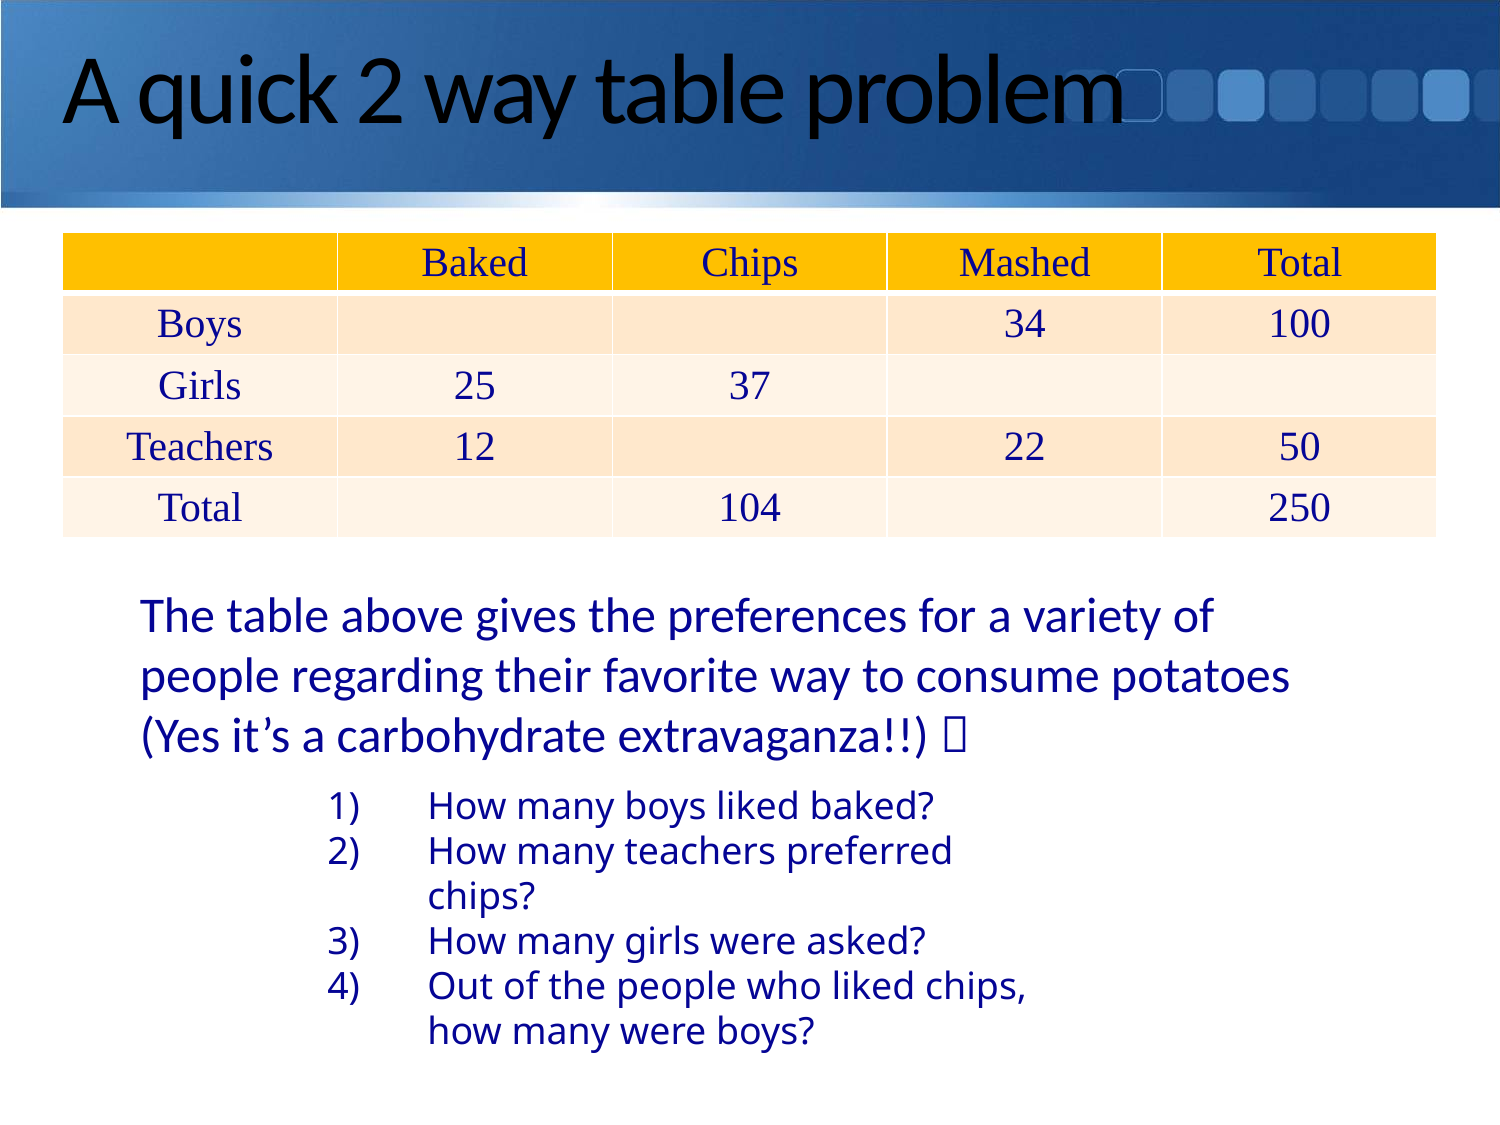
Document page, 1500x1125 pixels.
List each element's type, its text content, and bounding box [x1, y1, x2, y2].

table_cell 25 [338, 355, 612, 415]
table_cell [338, 478, 612, 537]
table_cell 12 [338, 417, 612, 476]
table_cell [338, 296, 612, 354]
title A quick 2 way table problem [62, 37, 1438, 147]
picture [0, 0, 1500, 1125]
table_cell 22 [888, 417, 1161, 476]
table_cell [888, 355, 1161, 415]
table_cell 37 [613, 355, 886, 415]
table_cell [888, 478, 1161, 537]
table_cell Total [63, 478, 337, 537]
table_cell 50 [1163, 417, 1436, 476]
table_cell 250 [1163, 478, 1436, 537]
table_cell 34 [888, 296, 1161, 354]
table_cell 104 [613, 478, 886, 537]
table_header Mashed [888, 233, 1161, 290]
text_box The table above gives the preferences for a variety of people regarding their favorite way to consume potatoes (Yes it’s a carbohydrate extravaganza!!)  [125, 574, 1363, 995]
table_header [63, 233, 337, 290]
table_header Total [1163, 233, 1436, 290]
text_box How many boys liked baked? How many teachers preferred chips? How many girls were asked? Out of the people who liked chips, how many were boys? [312, 774, 1063, 1060]
table_cell [613, 296, 886, 354]
table_cell Teachers [63, 417, 337, 476]
table_cell 100 [1163, 296, 1436, 354]
table_cell Girls [63, 355, 337, 415]
table_cell [1163, 355, 1436, 415]
table_header Chips [613, 233, 886, 290]
table_header Baked [338, 233, 612, 290]
table_cell Boys [63, 296, 337, 354]
table_cell [613, 417, 886, 476]
